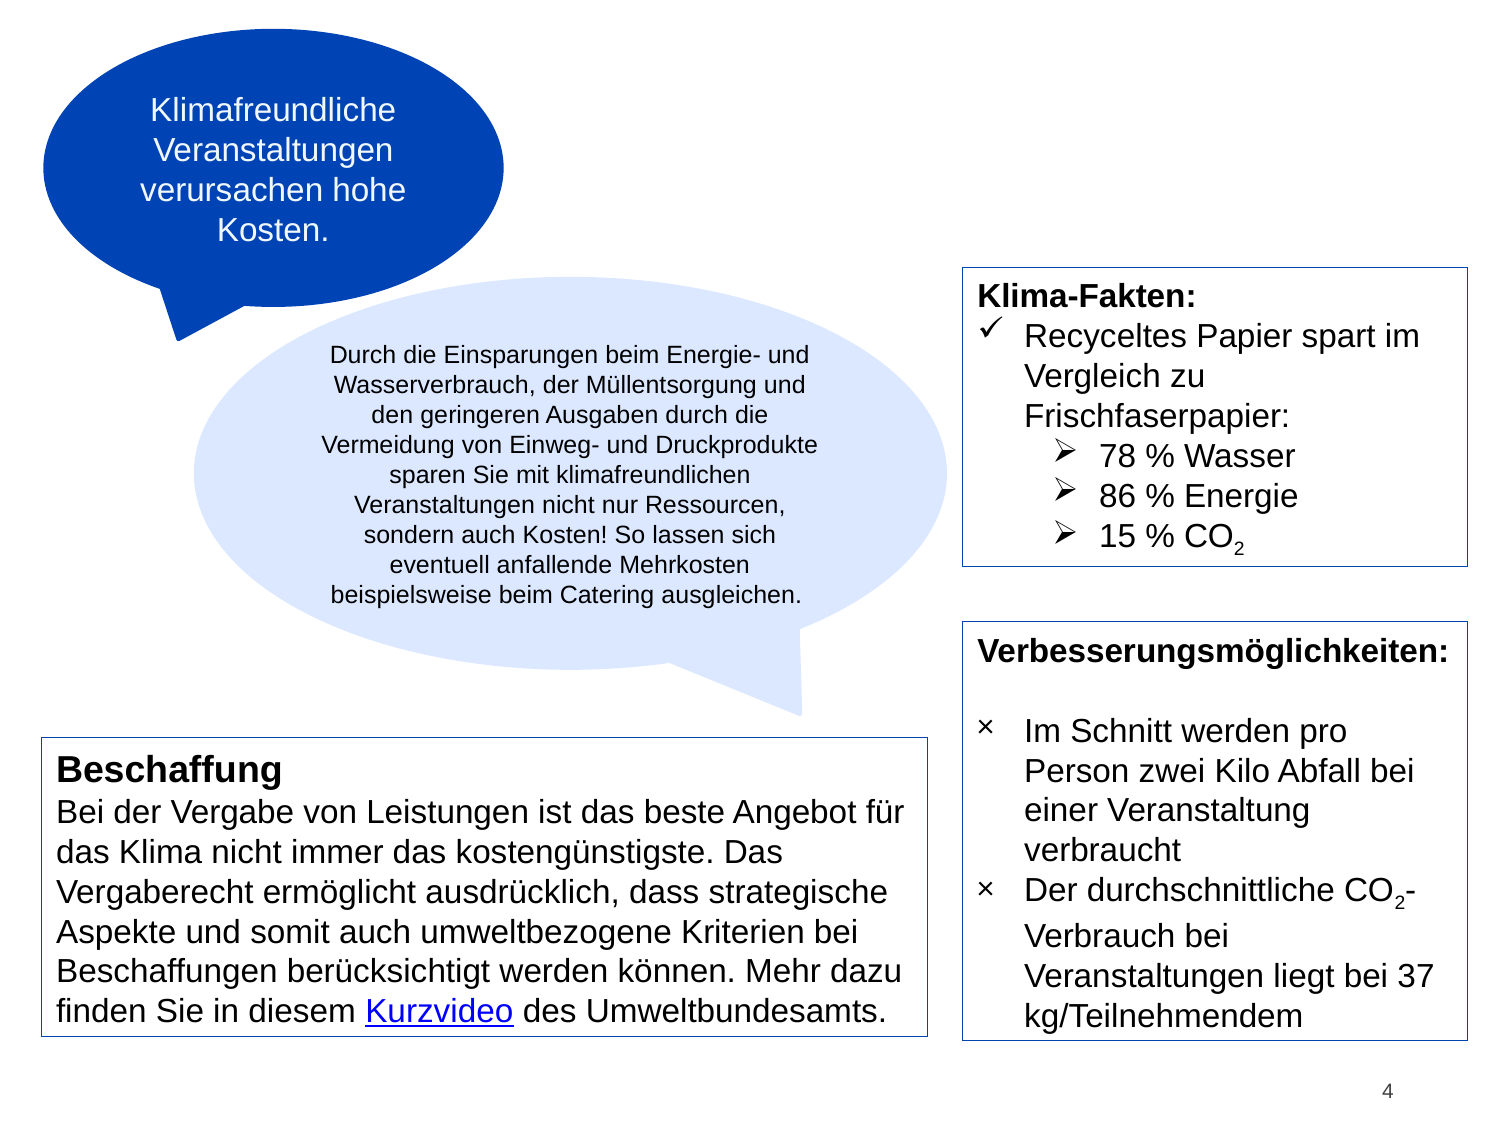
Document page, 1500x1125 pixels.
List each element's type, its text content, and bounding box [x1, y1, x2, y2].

text_box Beschaffung Bei der Vergabe von Leistungen ist das beste Angebot für das Klima nicht immer das kostengünstigste. Das Vergaberecht ermöglicht ausdrücklich, dass strategische Aspekte und somit auch umweltbezogene Kriterien bei Beschaffungen berücksichtigt werden können. Mehr dazu finden Sie in diesem Kurzvideo des Umweltbundesamts. [41, 737, 928, 1037]
text_box Klimafreundliche Veranstaltungen verursachen hohe Kosten. [108, 28, 439, 71]
title Argumente 4 [106, 71, 1103, 219]
text_box Durch die Einsparungen beim Energie- und Wasserverbrauch, der Müllentsorgung und den geringeren Ausgaben durch die Vermeidung von Einweg- und Druckprodukte sparen Sie mit klimafreundlichen Veranstaltungen nicht nur Ressourcen, sondern auch Kosten! So lassen sich eventuell anfallende Mehrkosten beispielsweise beim Catering ausgleichen. [193, 276, 947, 716]
text_box Verbesserungsmöglichkeiten: Im Schnitt werden pro Person zwei Kilo Abfall bei einer Veranstaltung verbraucht Der durchschnittliche CO2-Verbrauch bei Veranstaltungen liegt bei 37 kg/Teilnehmendem [962, 621, 1468, 1041]
text_box Klimafreundliche Veranstaltungen verursachen hohe Kosten. [43, 72, 488, 342]
text_box Klima-Fakten: Recyceltes Papier spart im Vergleich zu Frischfaserpapier: 78 % Wasser 86 % Energie 15 % CO2 [962, 267, 1468, 567]
